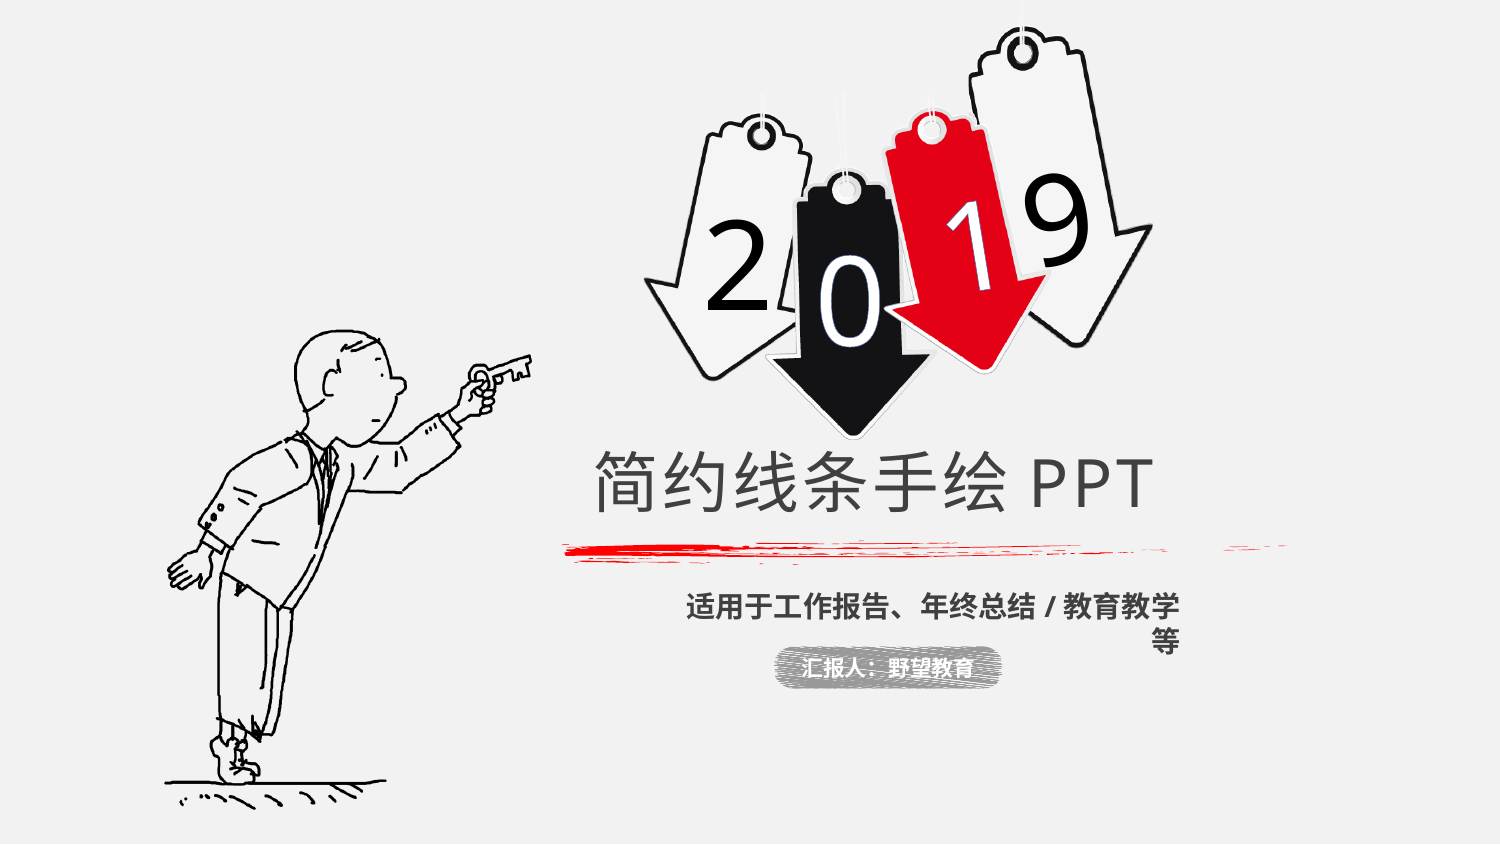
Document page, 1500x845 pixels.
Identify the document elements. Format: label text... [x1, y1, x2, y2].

picture [643, 2, 1164, 441]
text_box 适用于工作报告、年终总结/教育教学等 [661, 588, 1181, 659]
text_box 汇报人：野望教育 [770, 644, 1007, 691]
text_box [560, 540, 1288, 567]
text_box 简约线条手绘PPT [577, 433, 1169, 529]
picture [164, 329, 532, 811]
